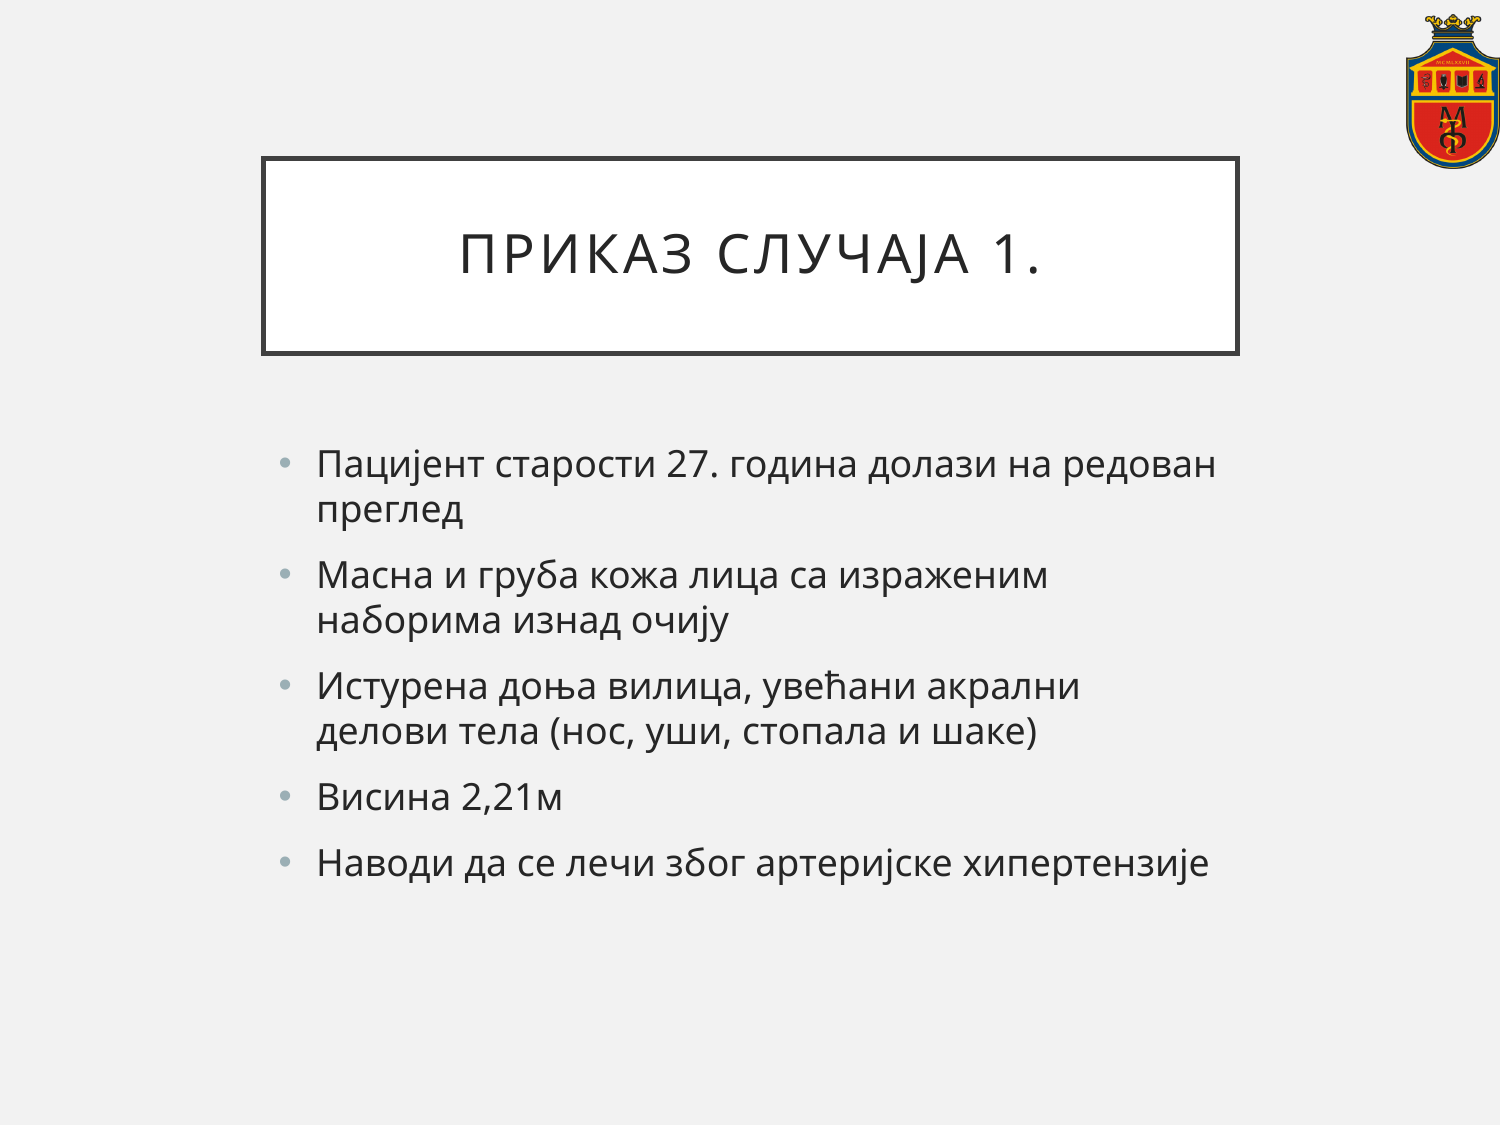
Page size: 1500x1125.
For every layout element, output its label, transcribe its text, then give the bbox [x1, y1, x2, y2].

picture [1406, 14, 1500, 169]
list Пацијент старости 27. година долази на редован преглед Масна и груба кожа лица са израженим наборима изнад очију Истурена доња вилица, увећани акрални делови тела (нос, уши, стопала и шаке) Висина 2,21м Наводи да се лечи због артеријске хипертензије [263, 432, 1238, 942]
title Приказ случаја 1. [261, 156, 1240, 356]
